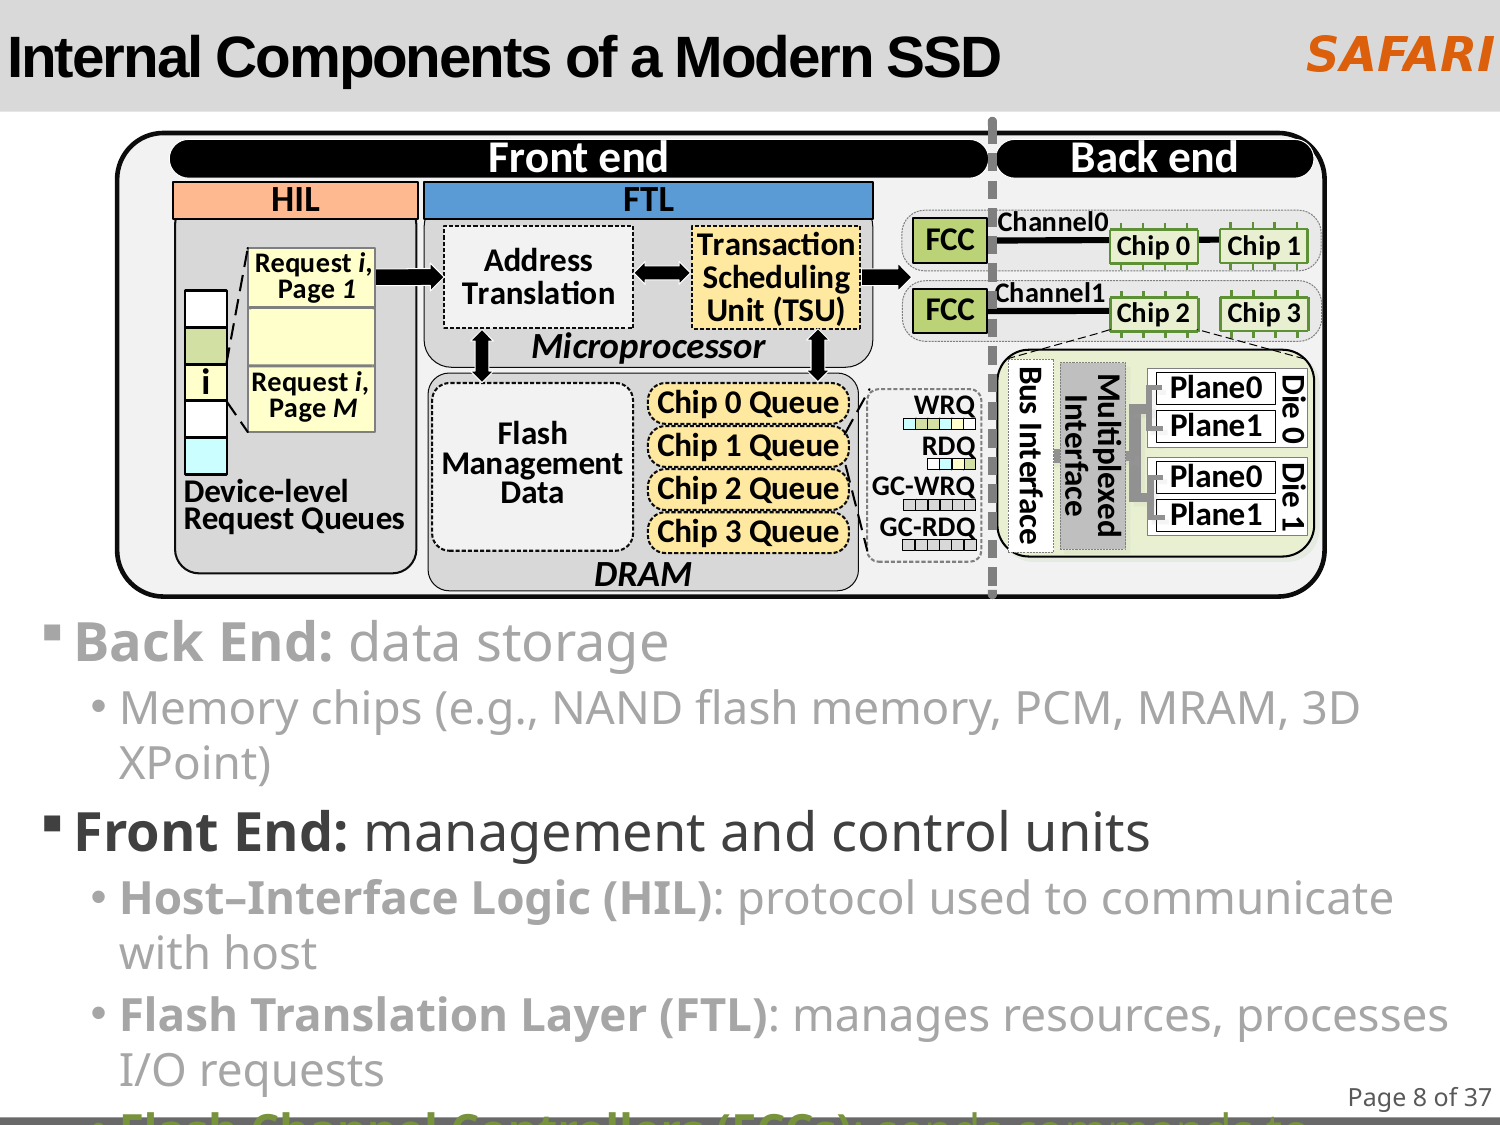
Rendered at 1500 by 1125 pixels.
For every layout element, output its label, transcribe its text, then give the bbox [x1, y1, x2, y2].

title Internal Components of a Modern SSD [0, 22, 1300, 94]
list Back End: data storage Memory chips (e.g., NAND flash memory, PCM, MRAM, 3D XPoint) Front End: management and control units Host–Interface Logic (HIL): protocol used to communicate with host Flash Translation Layer (FTL): manages resources, processes I/O requests Flash Channel Controllers (FCCs): sends commands to, transfers data with memory chips in back end [24, 599, 1475, 1073]
slide_number Page 8 of 37 [1275, 1079, 1500, 1118]
picture [1305, 26, 1500, 83]
picture [112, 114, 1328, 615]
